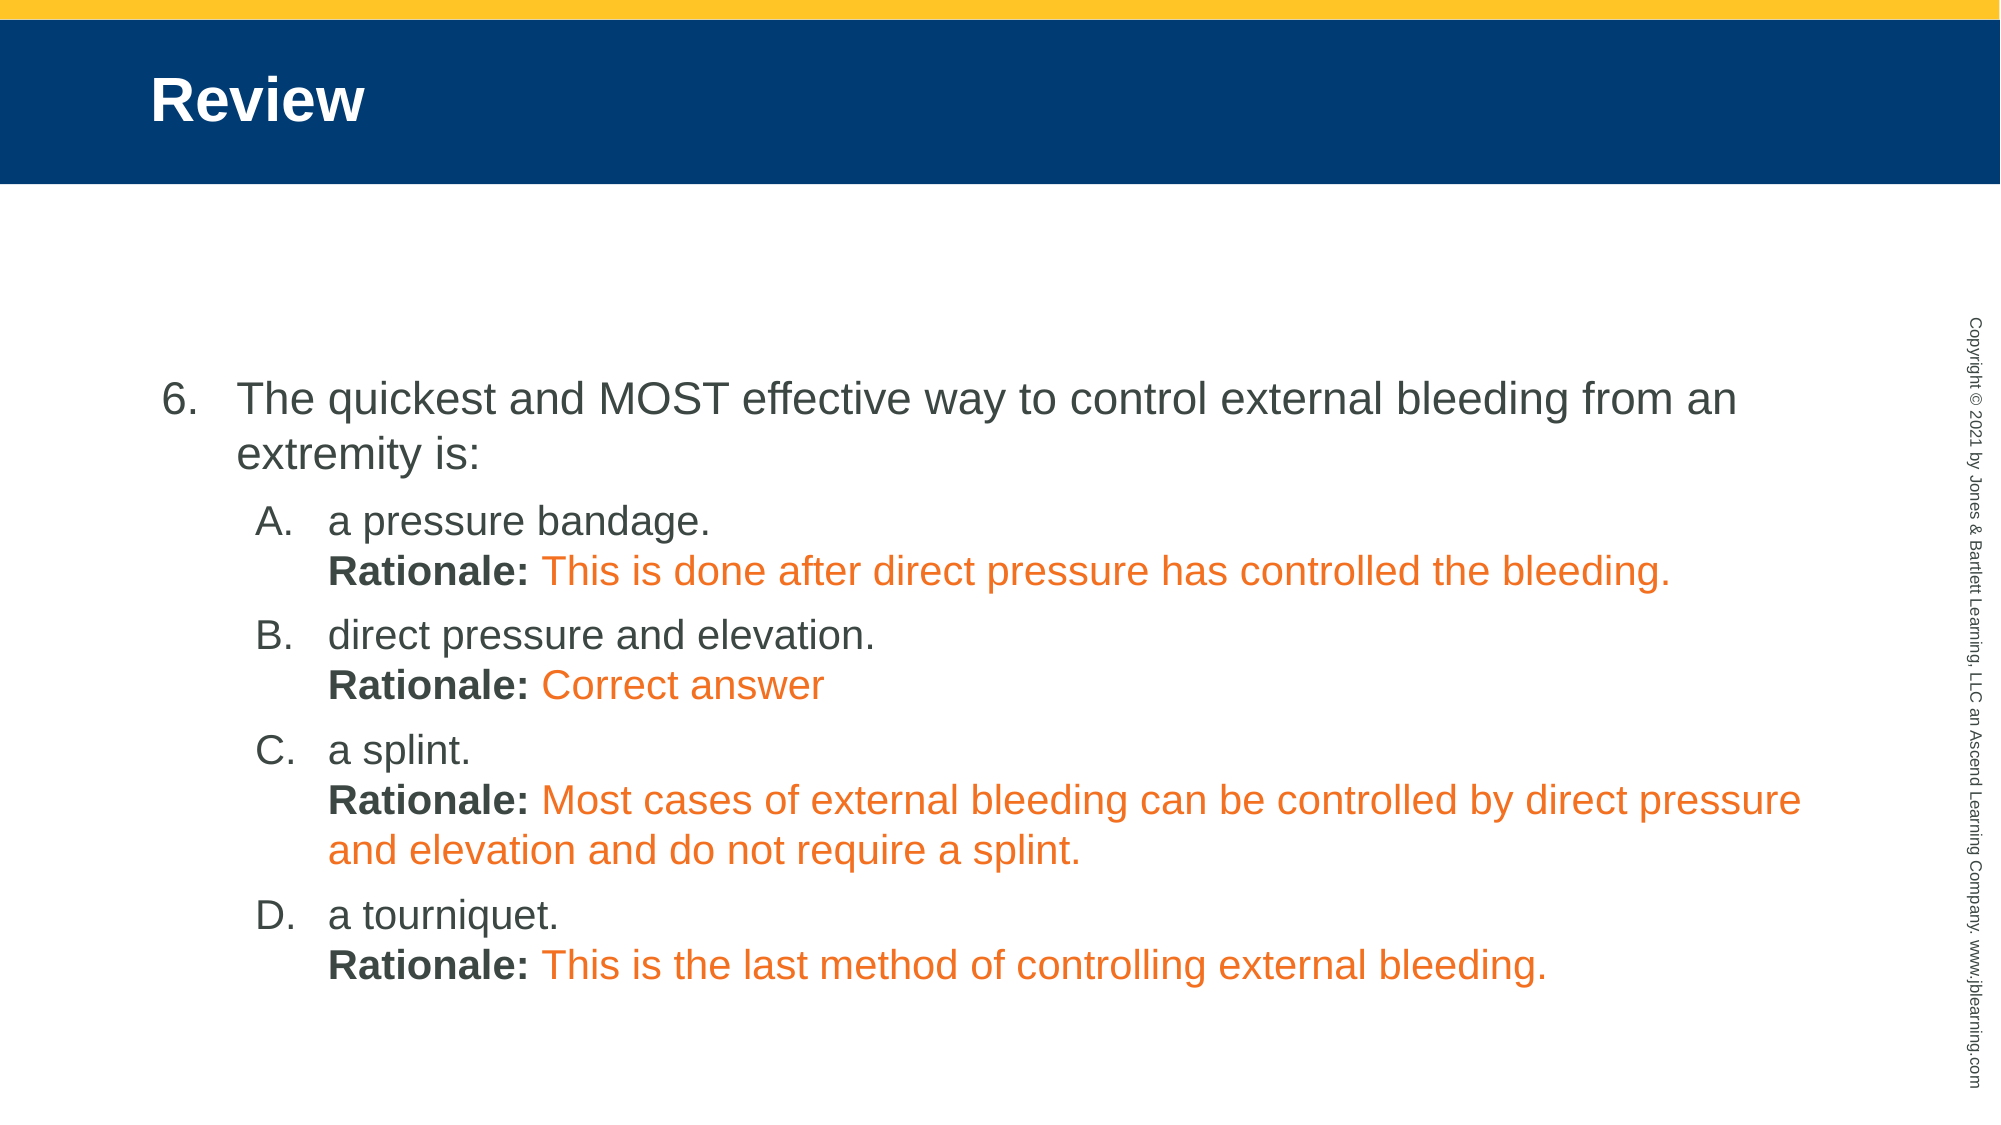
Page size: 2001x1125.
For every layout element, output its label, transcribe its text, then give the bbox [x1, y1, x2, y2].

list The quickest and MOST effective way to control external bleeding from an extremity is: a pressure bandage. Rationale: This is done after direct pressure has controlled the bleeding. direct pressure and elevation. Rationale: Correct answer a splint. Rationale: Most cases of external bleeding can be controlled by direct pressure and elevation and do not require a splint. a tourniquet. Rationale: This is the last method of controlling external bleeding. [146, 361, 1859, 1016]
title Review [0, 19, 2000, 185]
